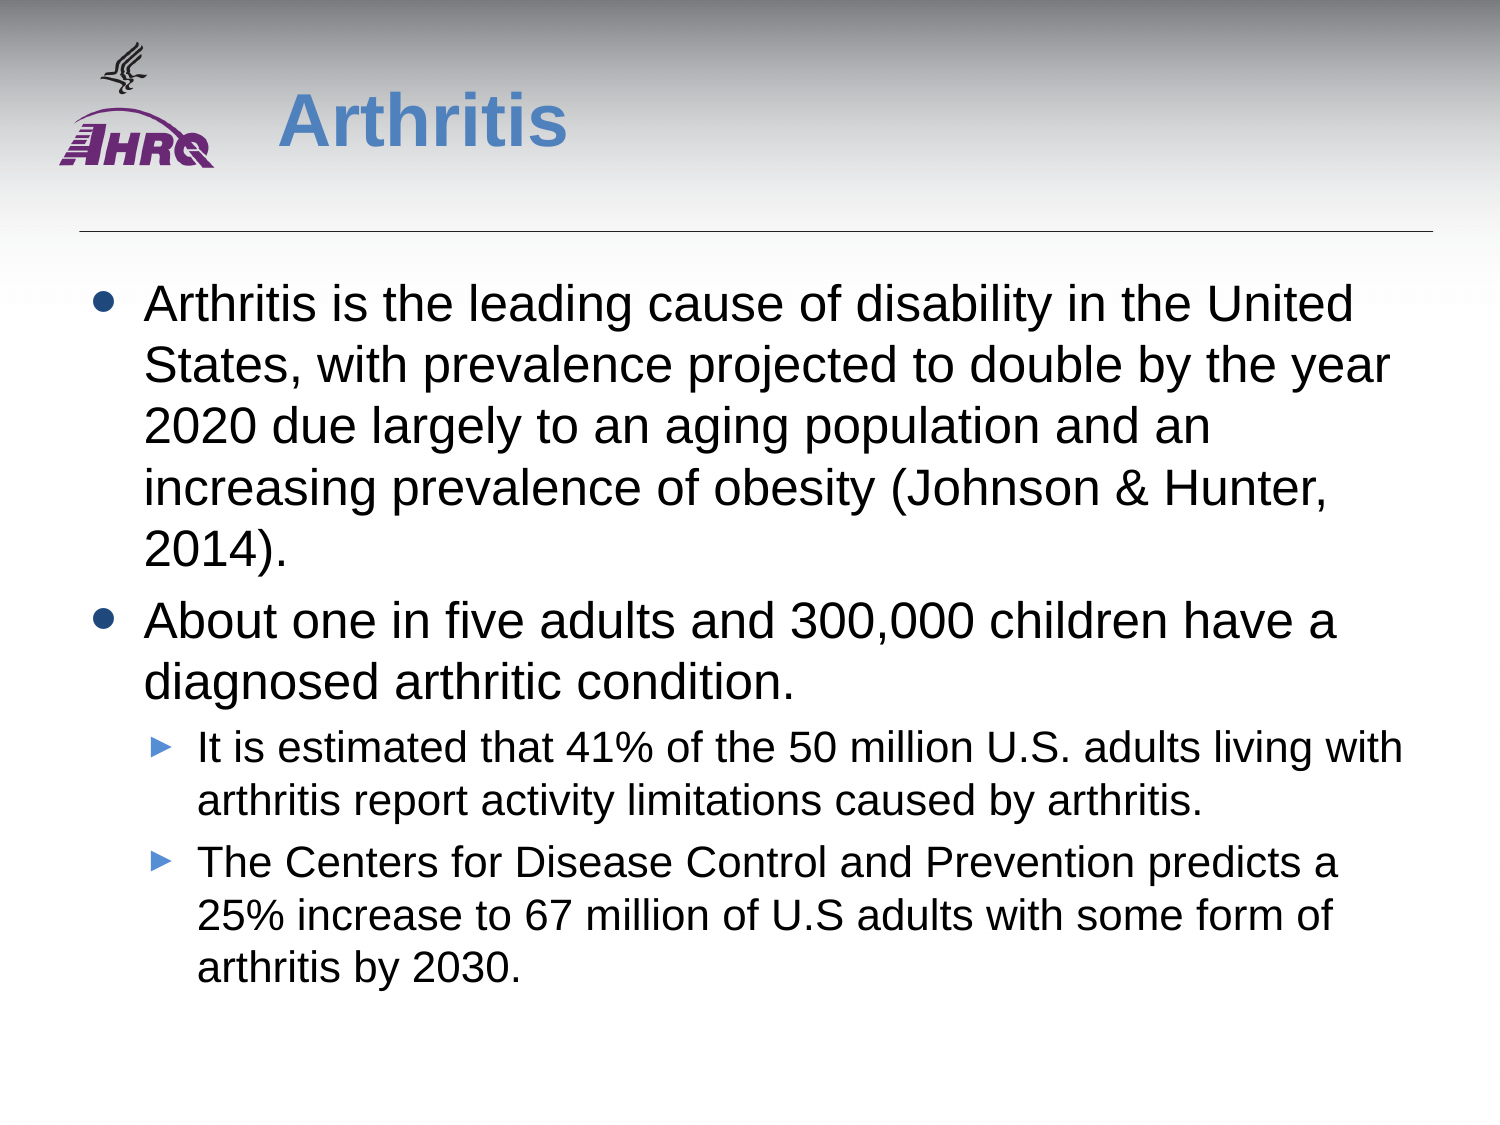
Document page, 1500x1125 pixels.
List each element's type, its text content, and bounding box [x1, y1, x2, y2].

list Arthritis is the leading cause of disability in the United States, with prevalence projected to double by the year 2020 due largely to an aging population and an increasing prevalence of obesity (Johnson & Hunter, 2014). About one in five adults and 300,000 children have a diagnosed arthritic condition. It is estimated that 41% of the 50 million U.S. adults living with arthritis report activity limitations caused by arthritis. The Centers for Disease Control and Prevention predicts a 25% increase to 67 million of U.S adults with some form of arthritis by 2030. [75, 262, 1425, 1005]
title Arthritis [262, 45, 1425, 188]
picture [0, 0, 1500, 1125]
